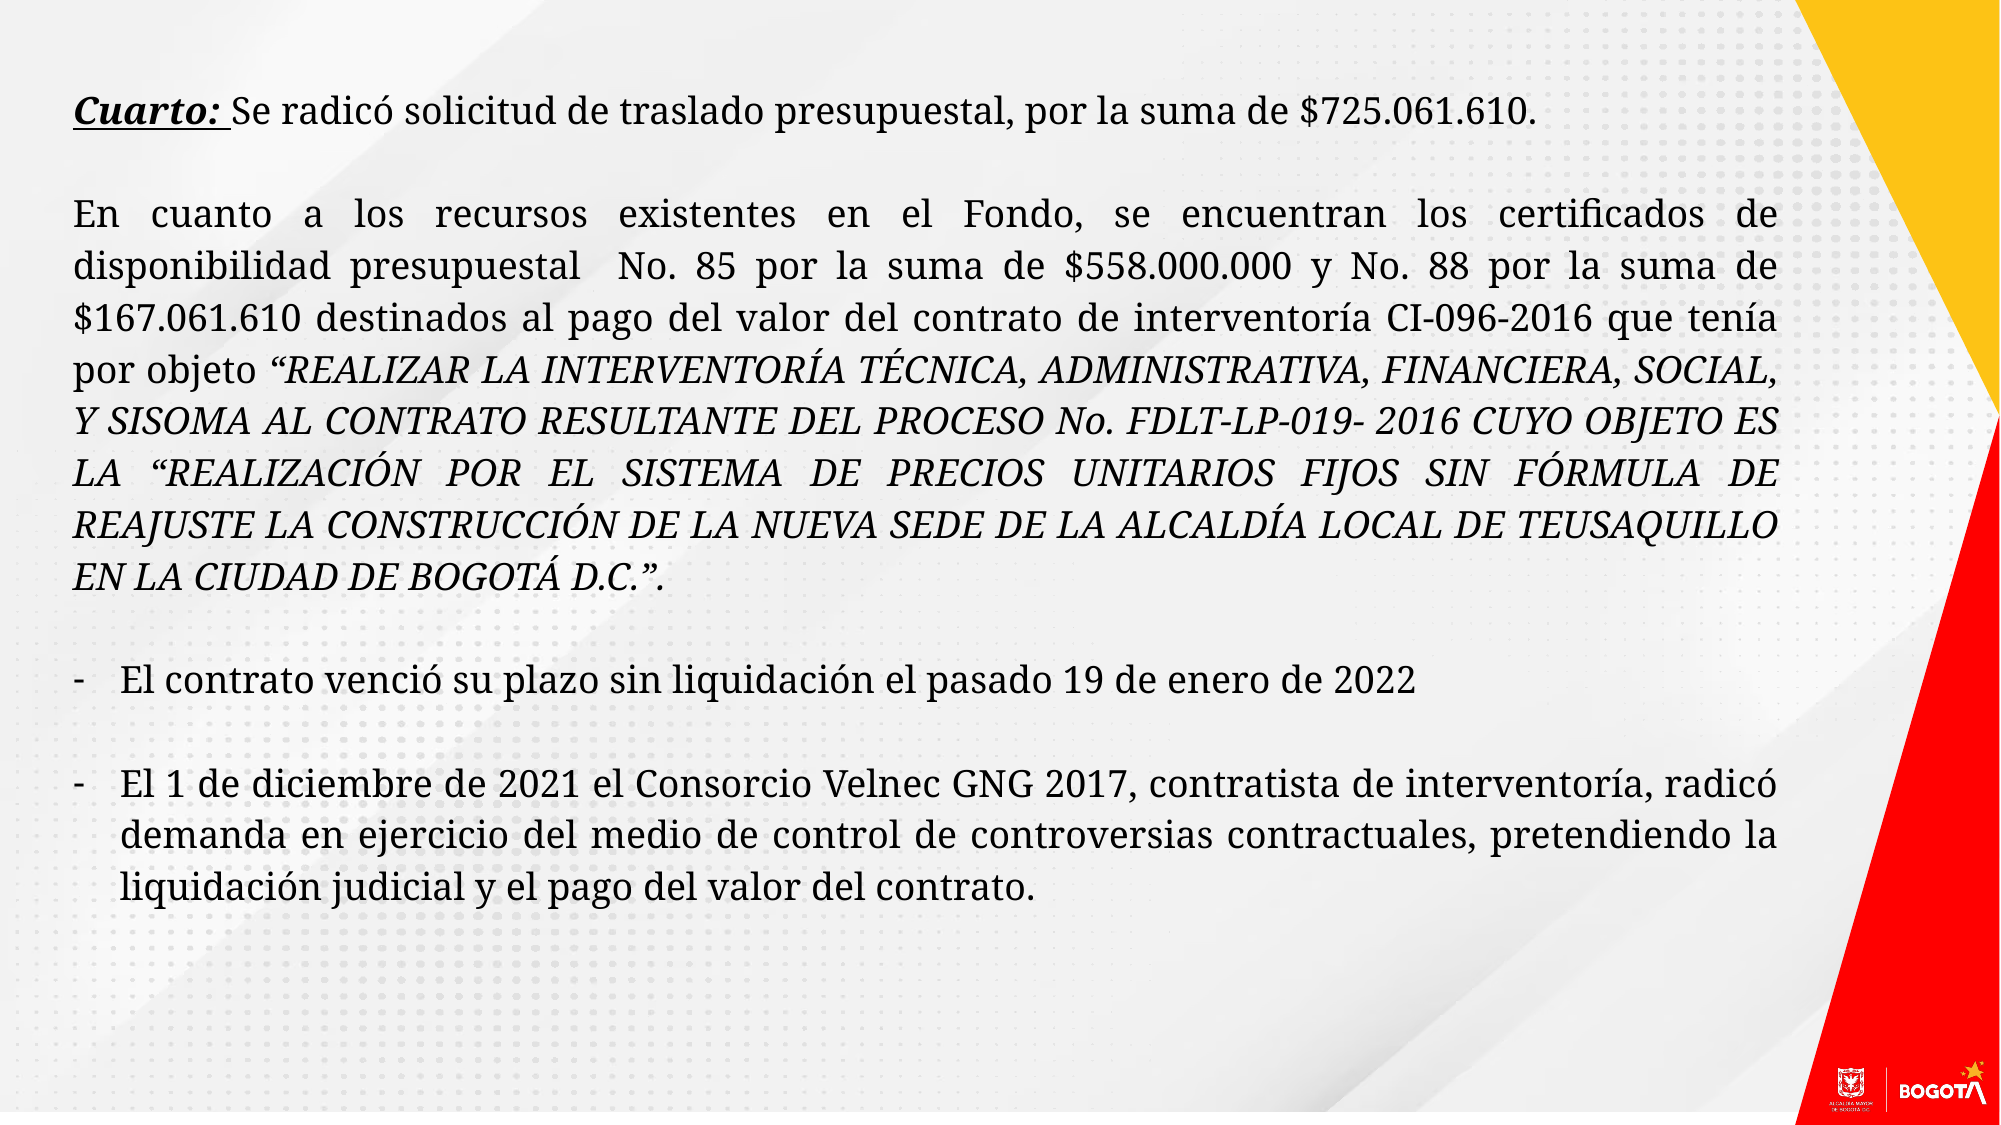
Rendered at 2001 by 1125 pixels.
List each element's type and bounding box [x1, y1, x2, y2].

picture [0, 0, 1794, 1112]
text_box [1794, 0, 2000, 1125]
